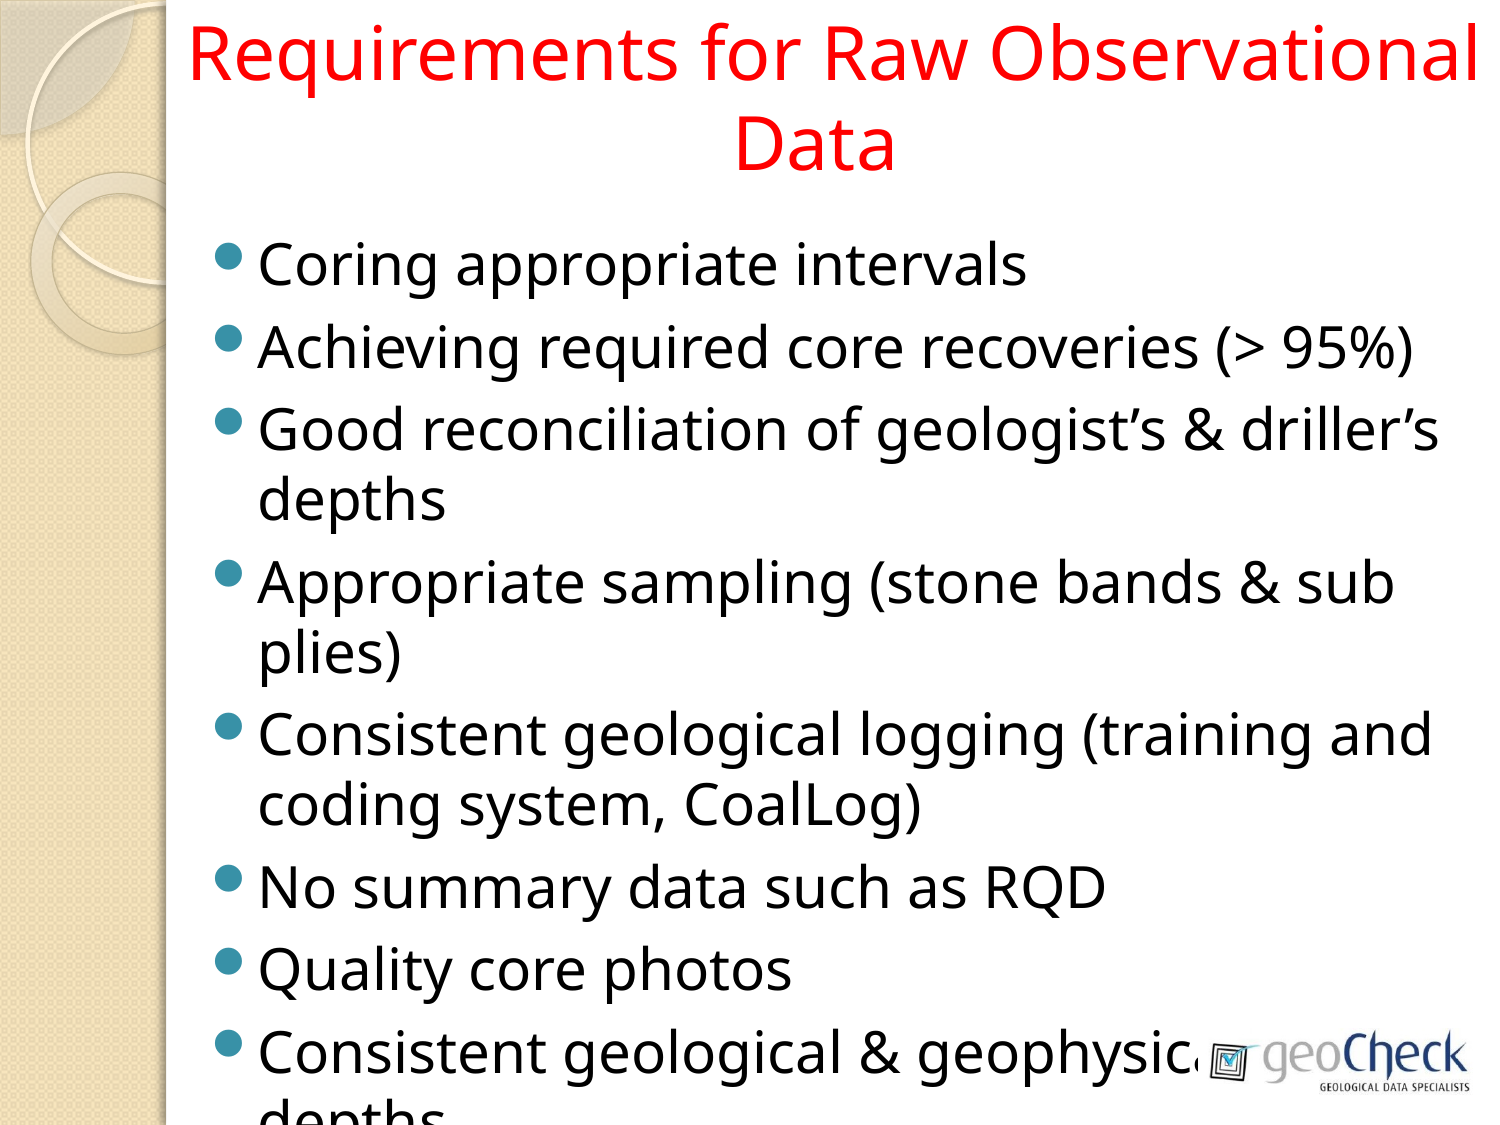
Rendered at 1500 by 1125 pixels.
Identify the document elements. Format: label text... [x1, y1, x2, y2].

list Coring appropriate intervals Achieving required core recoveries (> 95%) Good reconciliation of geologist’s & driller’s depths Appropriate sampling (stone bands & sub plies) Consistent geological logging (training and coding system, CoalLog) No summary data such as RQD Quality core photos Consistent geological & geophysical zero depths [183, 219, 1500, 988]
picture [1198, 1028, 1480, 1102]
title Requirements for Raw Observational Data [164, 30, 1500, 161]
